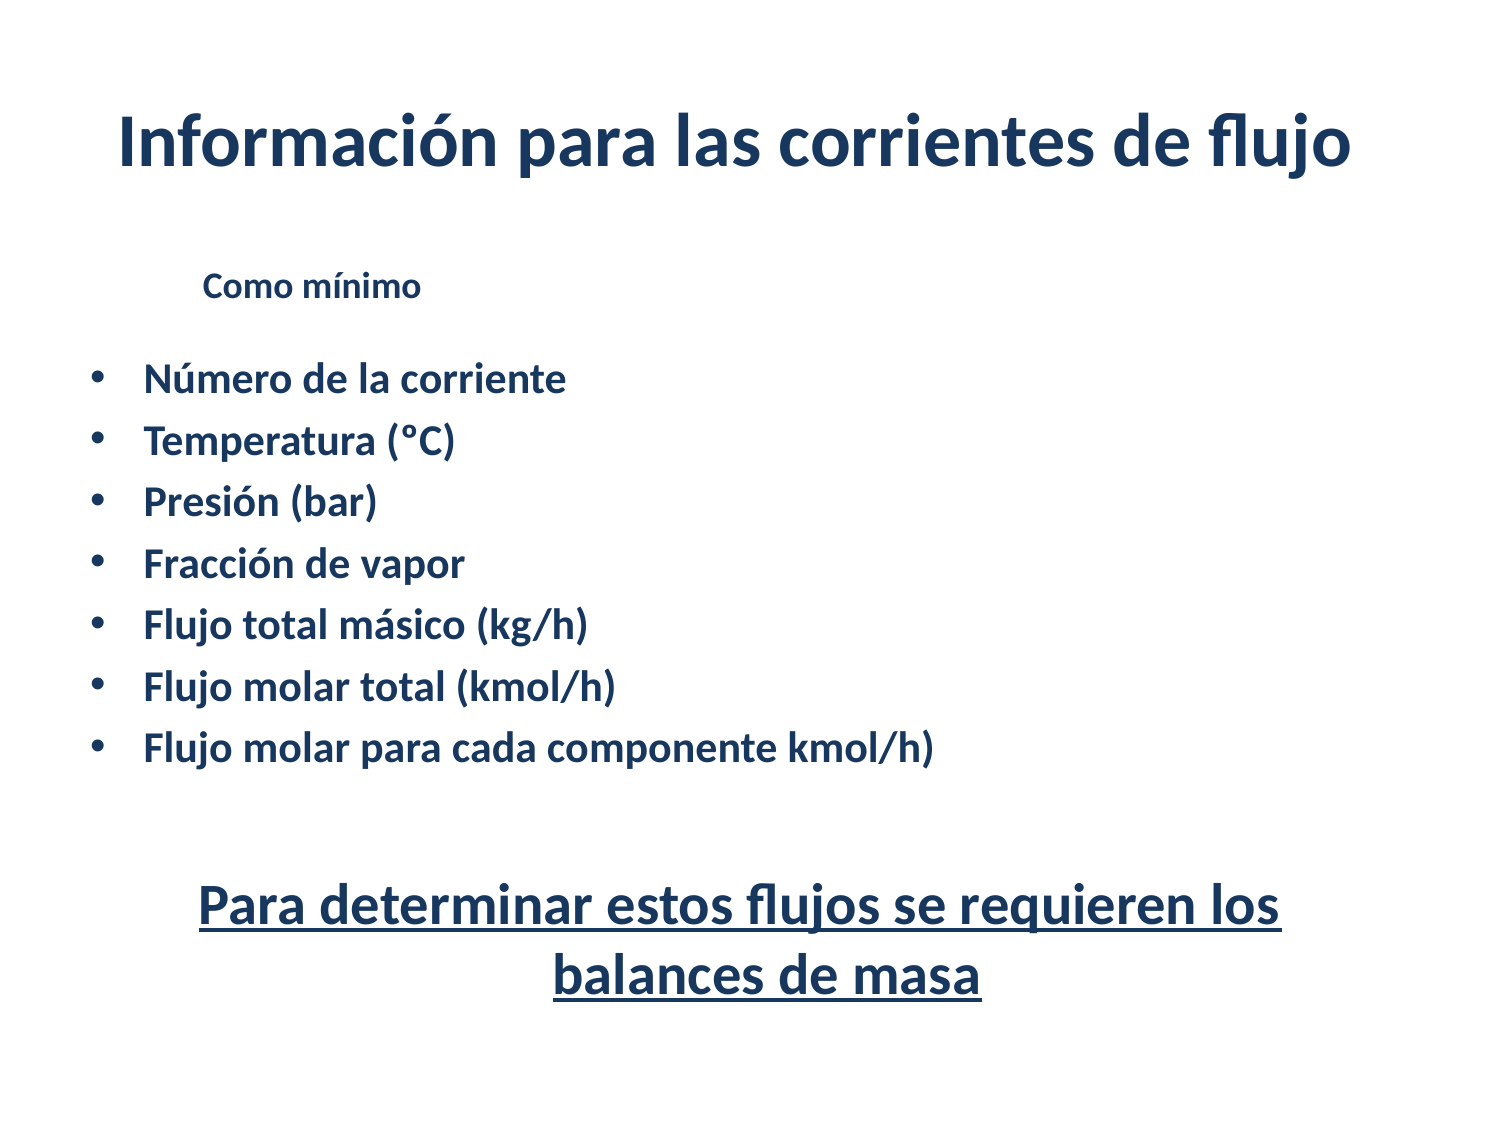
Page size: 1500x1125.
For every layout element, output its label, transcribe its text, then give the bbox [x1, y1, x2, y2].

list Número de la corriente Temperatura (ºC) Presión (bar) Fracción de vapor Flujo total másico (kg/h) Flujo molar total (kmol/h) Flujo molar para cada componente kmol/h) Para determinar estos flujos se requieren los balances de masa [75, 342, 1407, 1018]
text_box Como mínimo [188, 253, 437, 314]
title Información para las corrientes de flujo [97, 41, 1373, 230]
